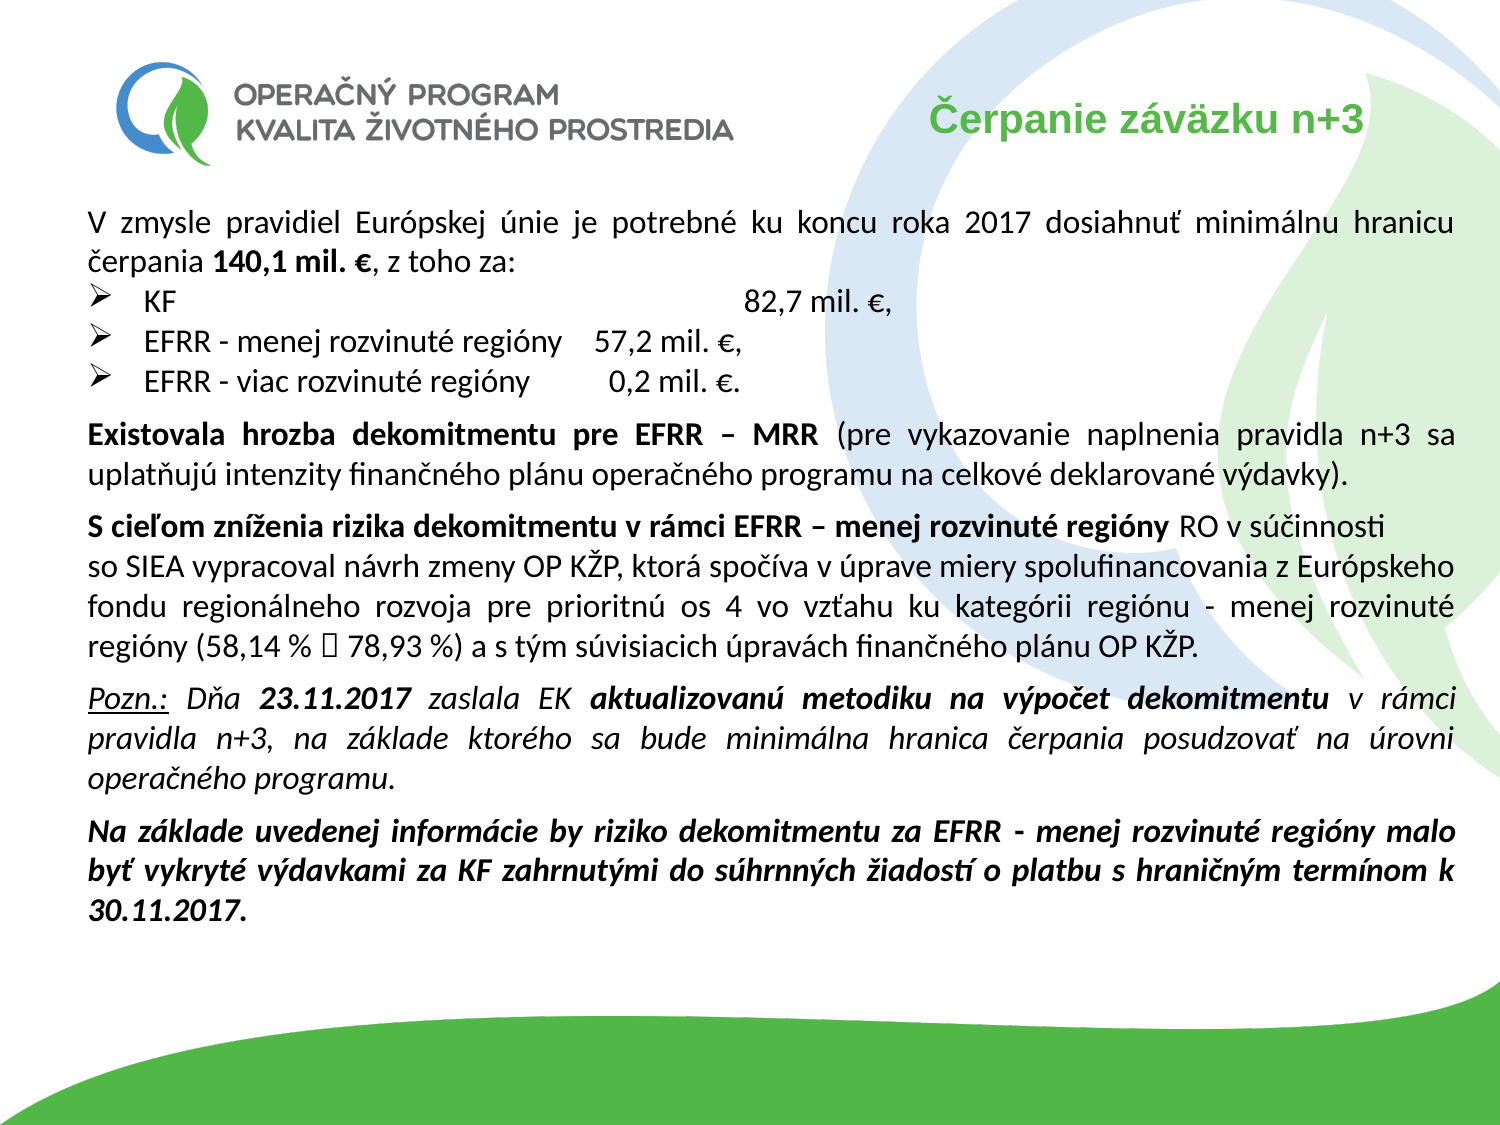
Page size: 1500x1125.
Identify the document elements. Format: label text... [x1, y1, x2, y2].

picture [0, 0, 1500, 1125]
title Čerpanie záväzku n+3 [793, 47, 1500, 193]
text_box V zmysle pravidiel Európskej únie je potrebné ku koncu roka 2017 dosiahnuť minimálnu hranicu čerpania 140,1 mil. €, z toho za: KF 82,7 mil. €, EFRR - menej rozvinuté regióny 57,2 mil. €, EFRR - viac rozvinuté regióny 0,2 mil. €. Existovala hrozba dekomitmentu pre EFRR – MRR (pre vykazovanie naplnenia pravidla n+3 sa uplatňujú intenzity finančného plánu operačného programu na celkové deklarované výdavky). S cieľom zníženia rizika dekomitmentu v rámci EFRR – menej rozvinuté regióny RO v súčinnosti so SIEA vypracoval návrh zmeny OP KŽP, ktorá spočíva v úprave miery spolufinancovania z Európskeho fondu regionálneho rozvoja pre prioritnú os 4 vo vzťahu ku kategórii regiónu - menej rozvinuté regióny (58,14 %  78,93 %) a s tým súvisiacich úpravách finančného plánu OP KŽP. Pozn.: Dňa 23.11.2017 zaslala EK aktualizovanú metodiku na výpočet dekomitmentu v rámci pravidla n+3, na základe ktorého sa bude minimálna hranica čerpania posudzovať na úrovni operačného programu. Na základe uvedenej informácie by riziko dekomitmentu za EFRR - menej rozvinuté regióny malo byť vykryté výdavkami za KF zahrnutými do súhrnných žiadostí o platbu s hraničným termínom k 30.11.2017. [72, 192, 1472, 936]
